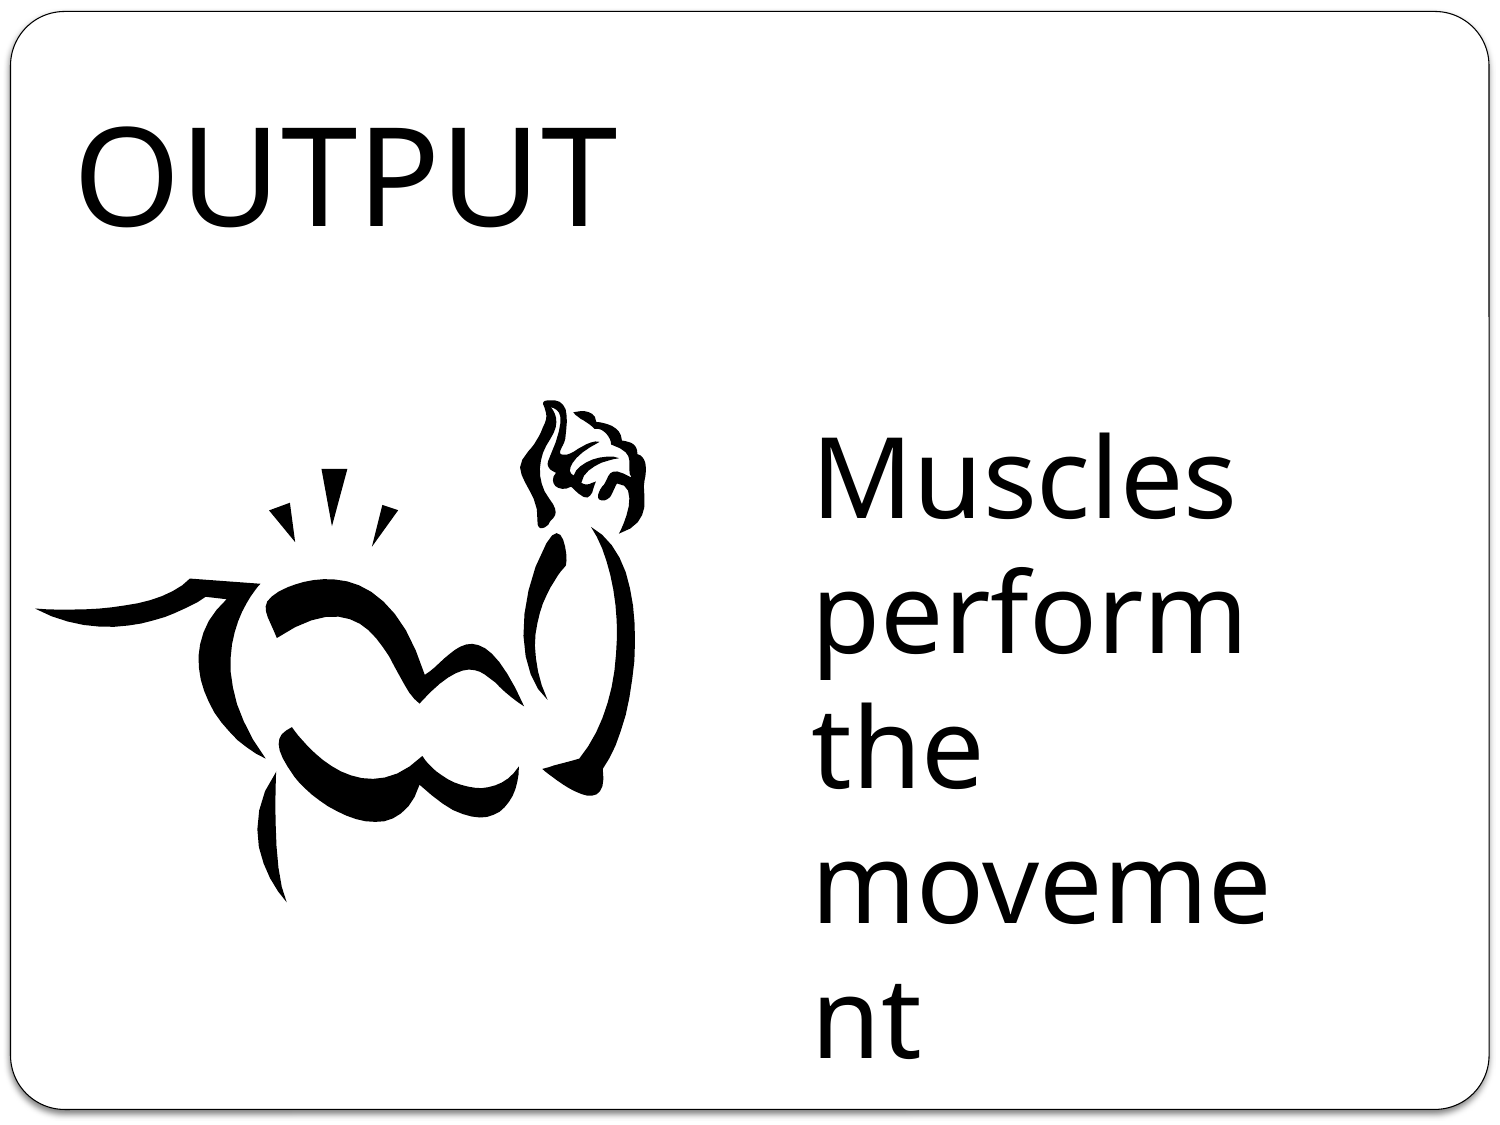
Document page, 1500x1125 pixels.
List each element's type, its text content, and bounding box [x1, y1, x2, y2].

picture [34, 398, 657, 903]
text_box OUTPUT [58, 82, 821, 262]
text_box Muscles perform the movement [796, 398, 1301, 1089]
